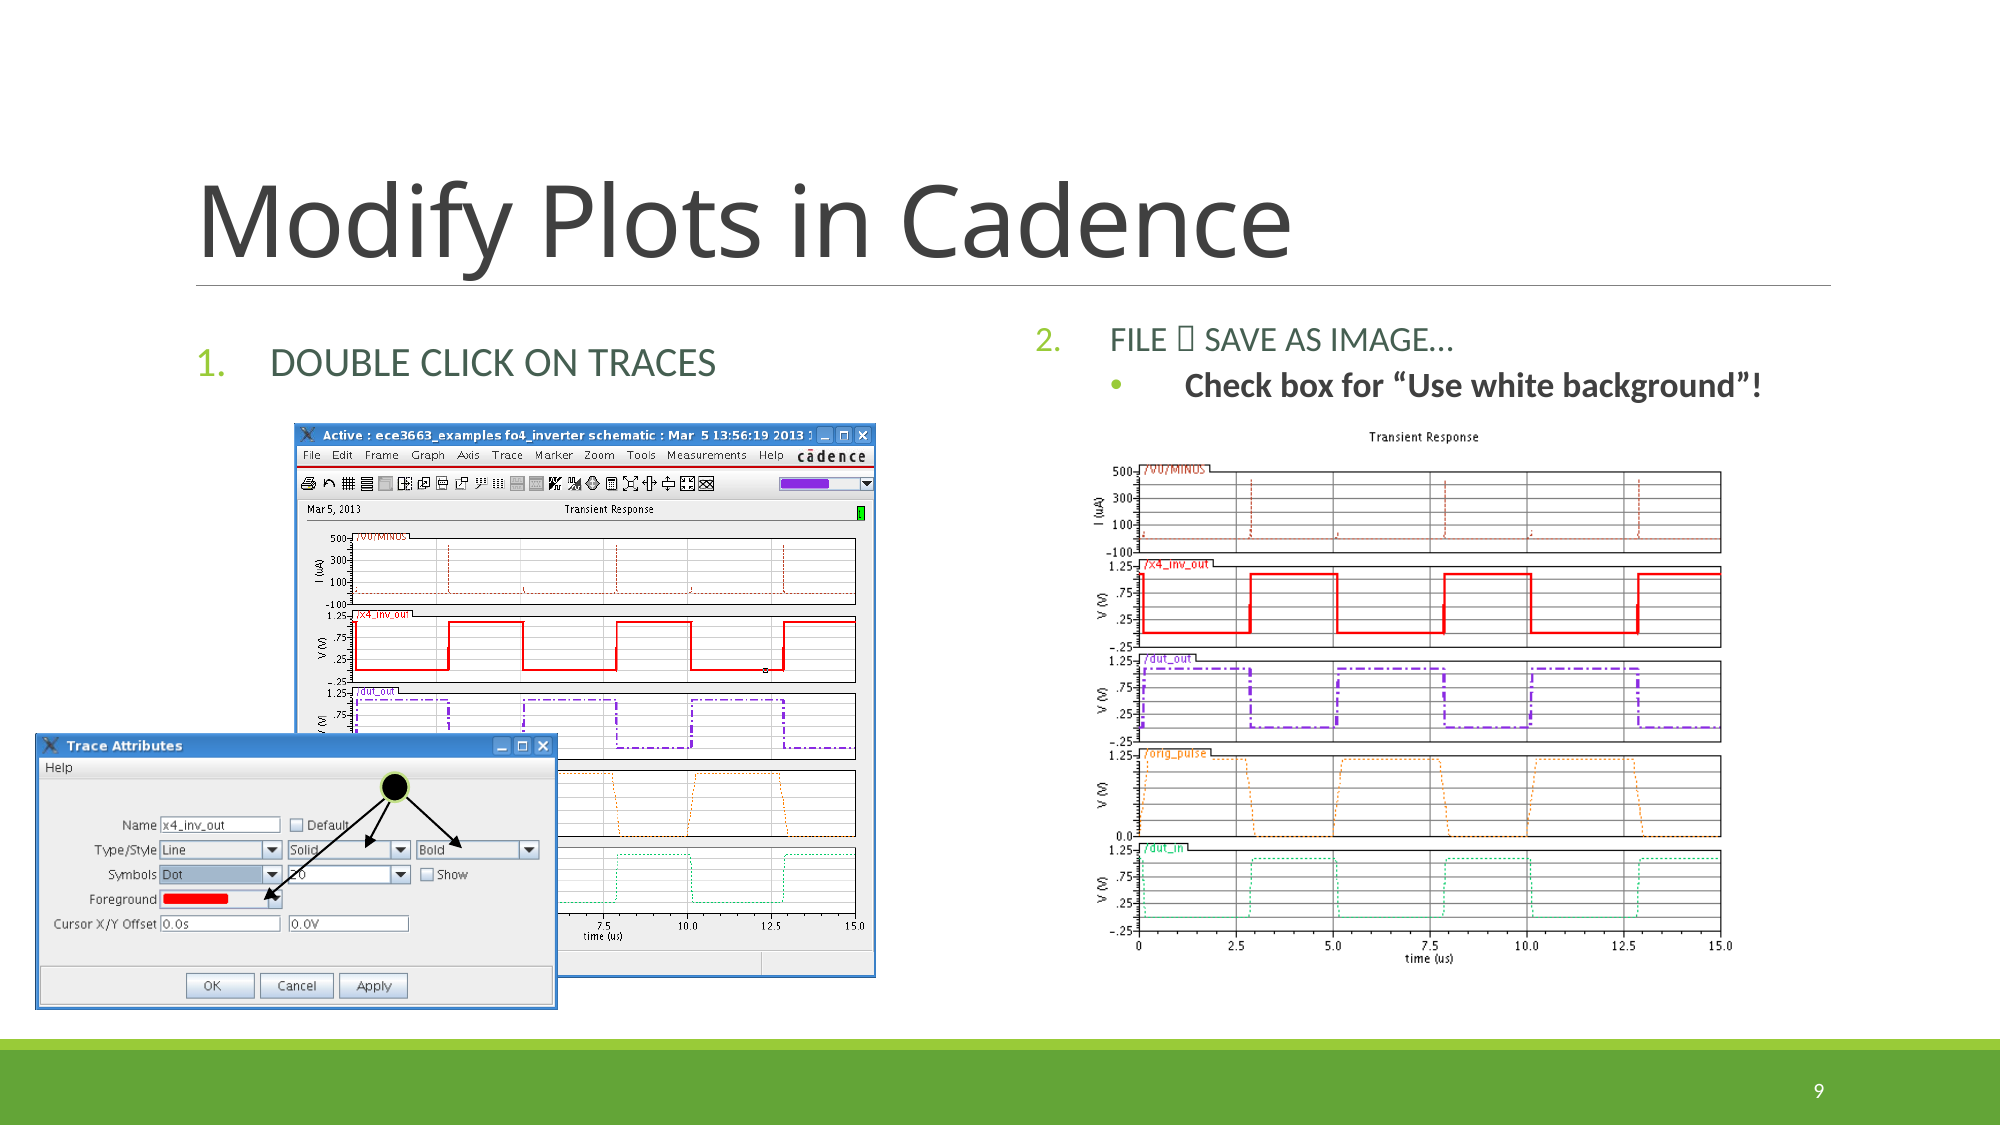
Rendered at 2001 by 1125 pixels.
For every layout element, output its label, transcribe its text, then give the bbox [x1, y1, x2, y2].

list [293, 423, 877, 979]
list DOUBLE CLICK ON TRACES [180, 302, 990, 424]
slide_number 9 [1624, 1059, 1840, 1120]
title Modify Plots in Cadence [180, 47, 1830, 285]
list FILE  SAVE AS IMAGE… Check box for “Use white background”! [1020, 302, 1830, 424]
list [1071, 423, 1778, 979]
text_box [263, 787, 398, 901]
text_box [404, 787, 463, 849]
picture [35, 732, 559, 1010]
